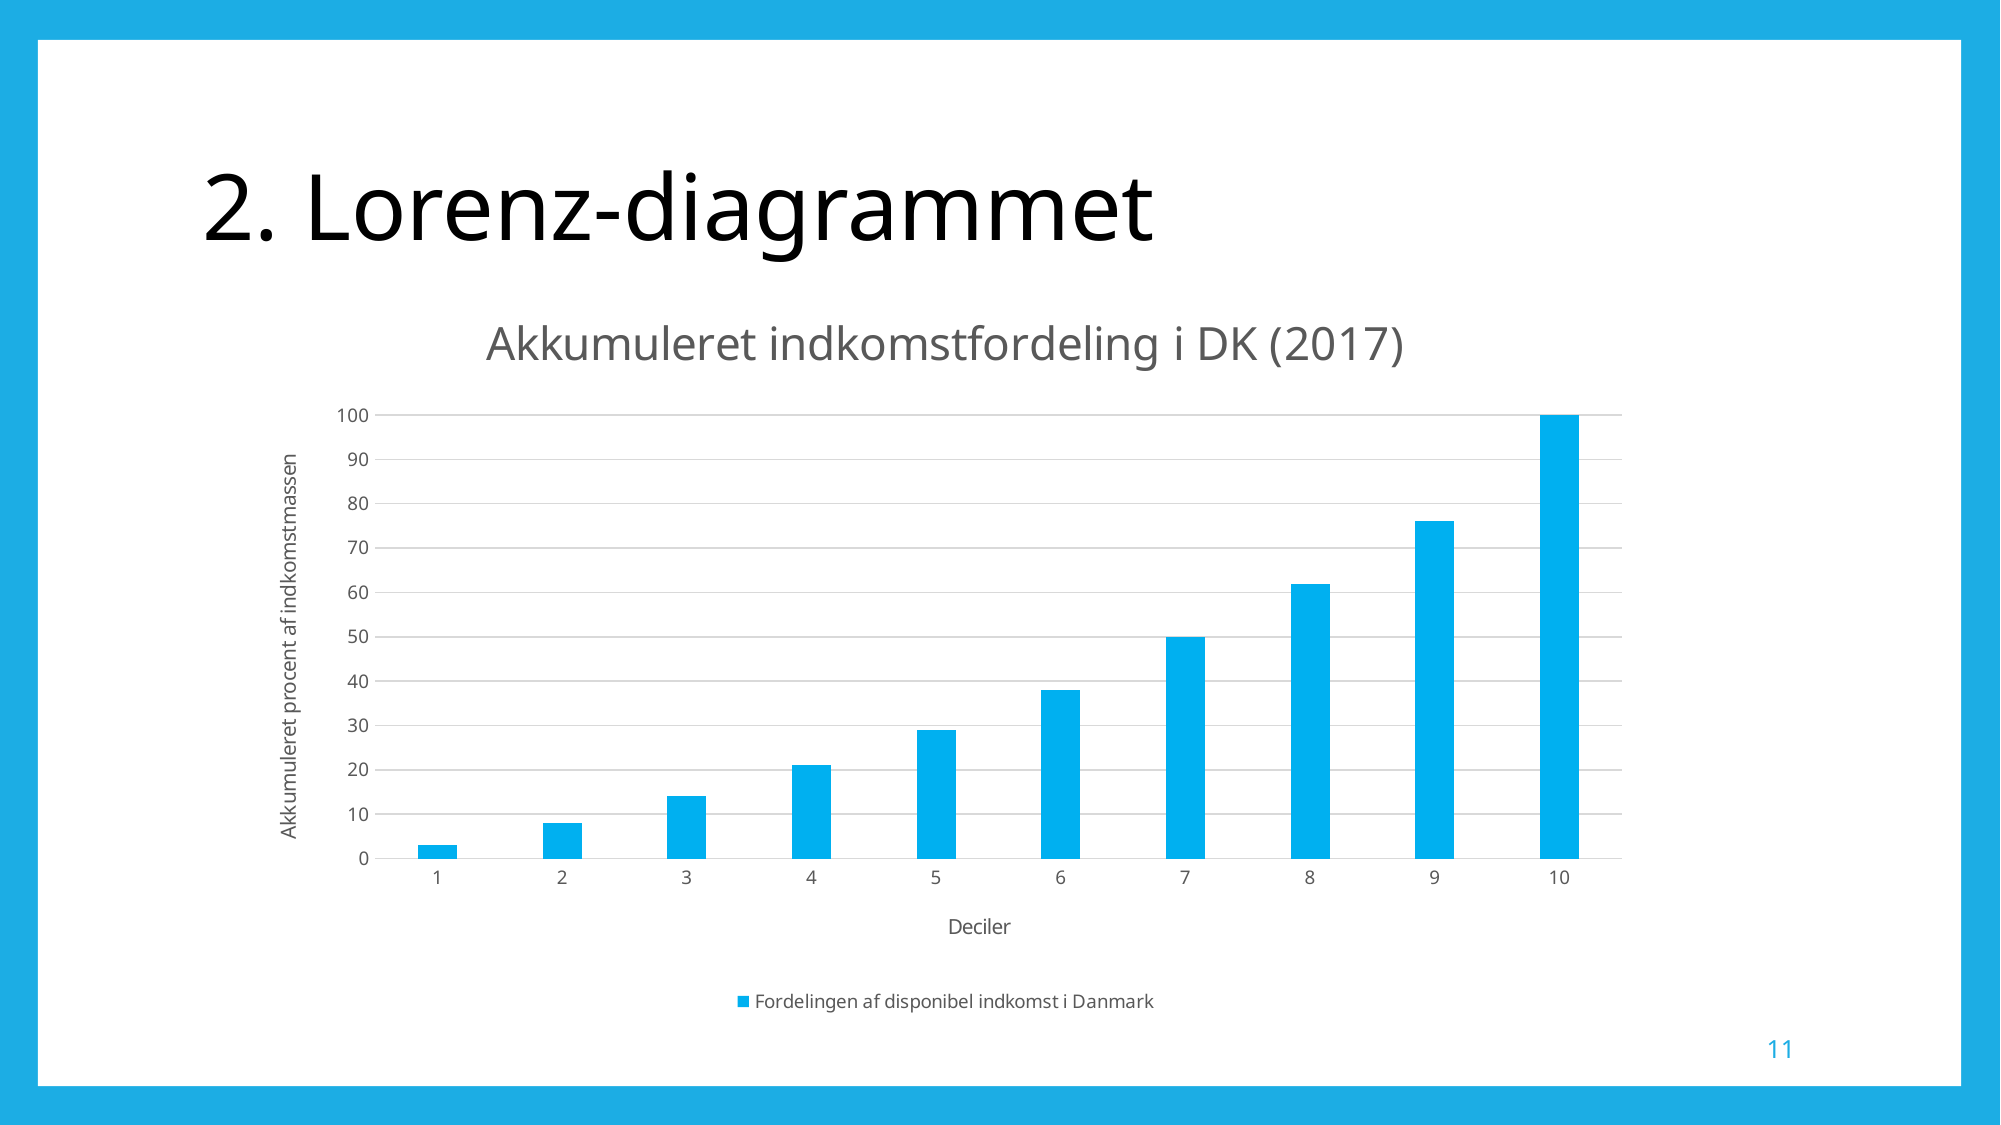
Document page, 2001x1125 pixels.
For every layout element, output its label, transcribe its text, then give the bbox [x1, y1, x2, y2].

chart [240, 275, 1651, 1022]
title 2. Lorenz-diagrammet [187, 99, 1808, 323]
slide_number 11 [1530, 1020, 1811, 1081]
